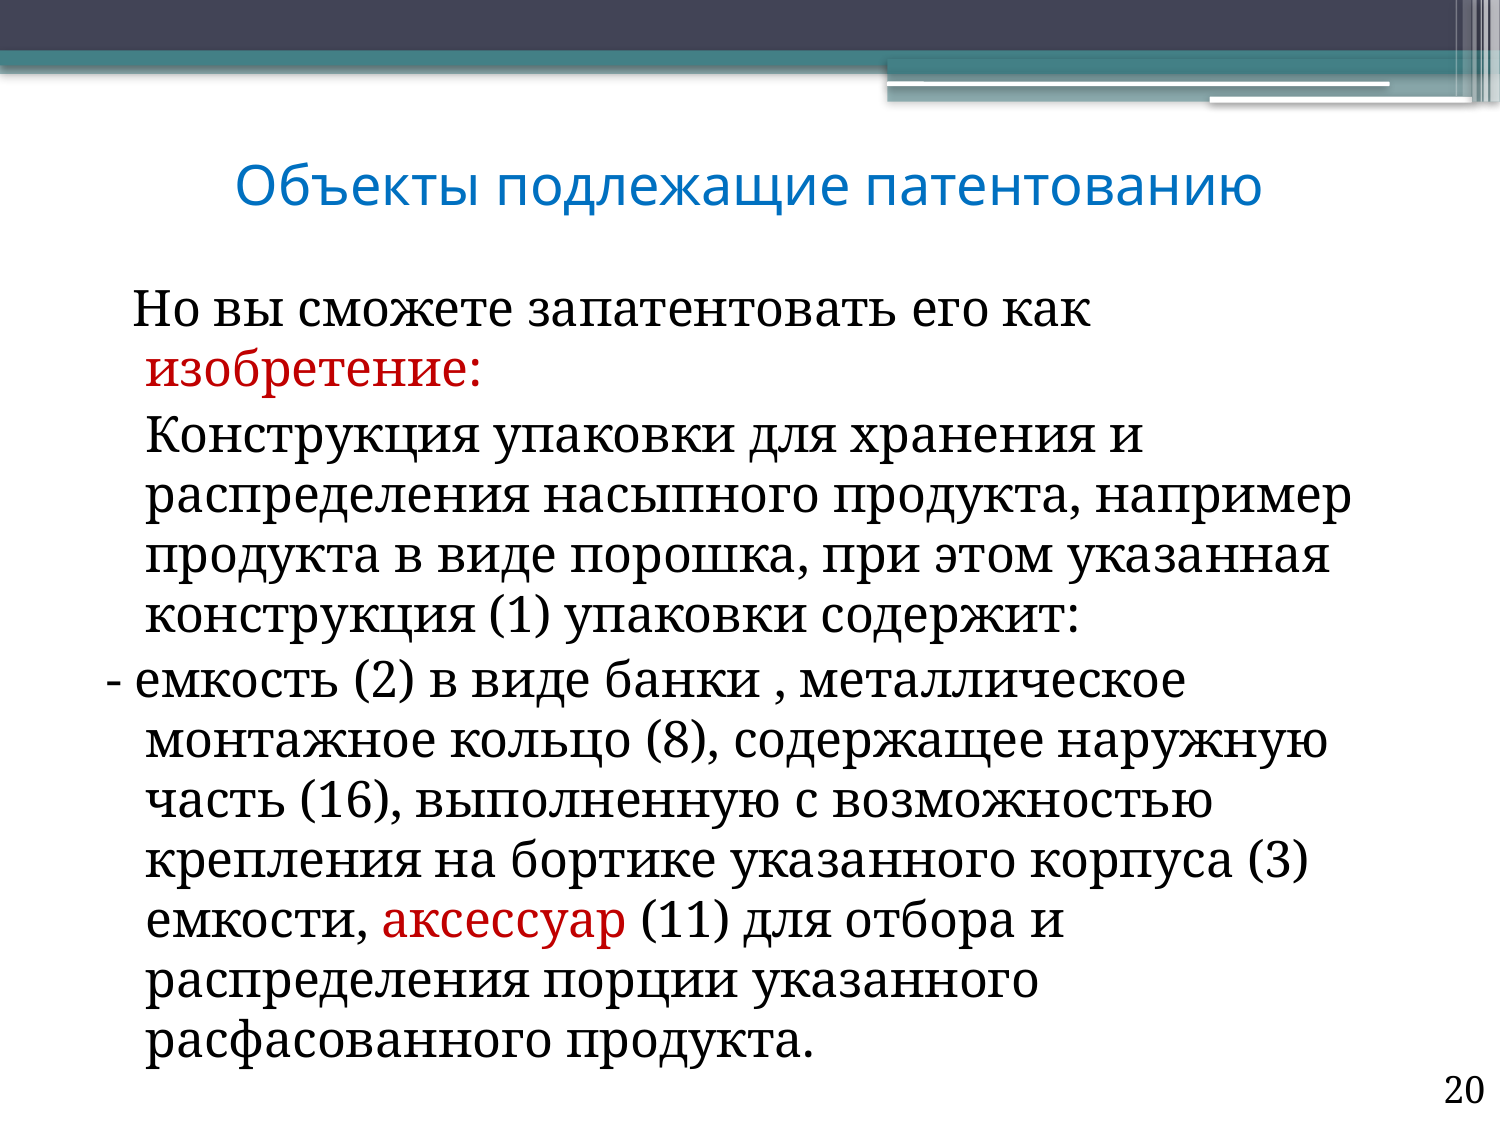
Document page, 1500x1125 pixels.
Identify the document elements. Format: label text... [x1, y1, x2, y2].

list Но вы сможете запатентовать его как изобретение: Конструкция упаковки для хранения и распределения насыпного продукта, например продукта в виде порошка, при этом указанная конструкция (1) упаковки содержит: - емкость (2) в виде банки , металлическое монтажное кольцо (8), содержащее наружную часть (16), выполненную с возможностью крепления на бортике указанного корпуса (3) емкости, аксессуар (11) для отбора и распределения порции указанного расфасованного продукта. [75, 269, 1425, 1079]
slide_number 20 [1374, 1065, 1500, 1125]
title Объекты подлежащие патентованию [75, 140, 1425, 269]
